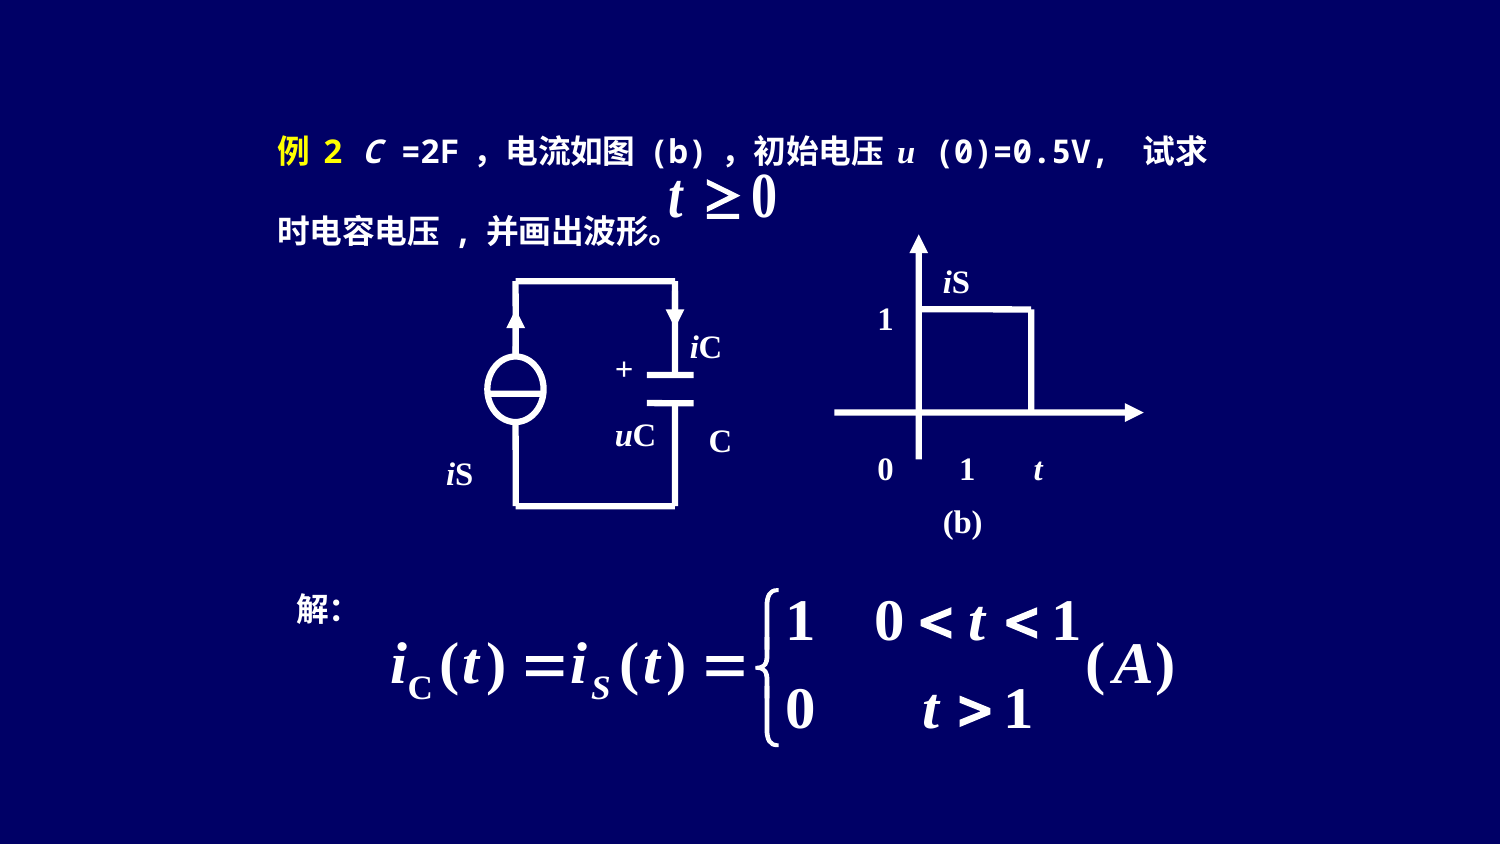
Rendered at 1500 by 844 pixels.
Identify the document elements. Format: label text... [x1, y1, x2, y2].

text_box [430, 280, 779, 519]
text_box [834, 215, 1201, 540]
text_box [262, 85, 1285, 306]
text_box 解： [281, 543, 479, 636]
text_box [380, 575, 1185, 754]
